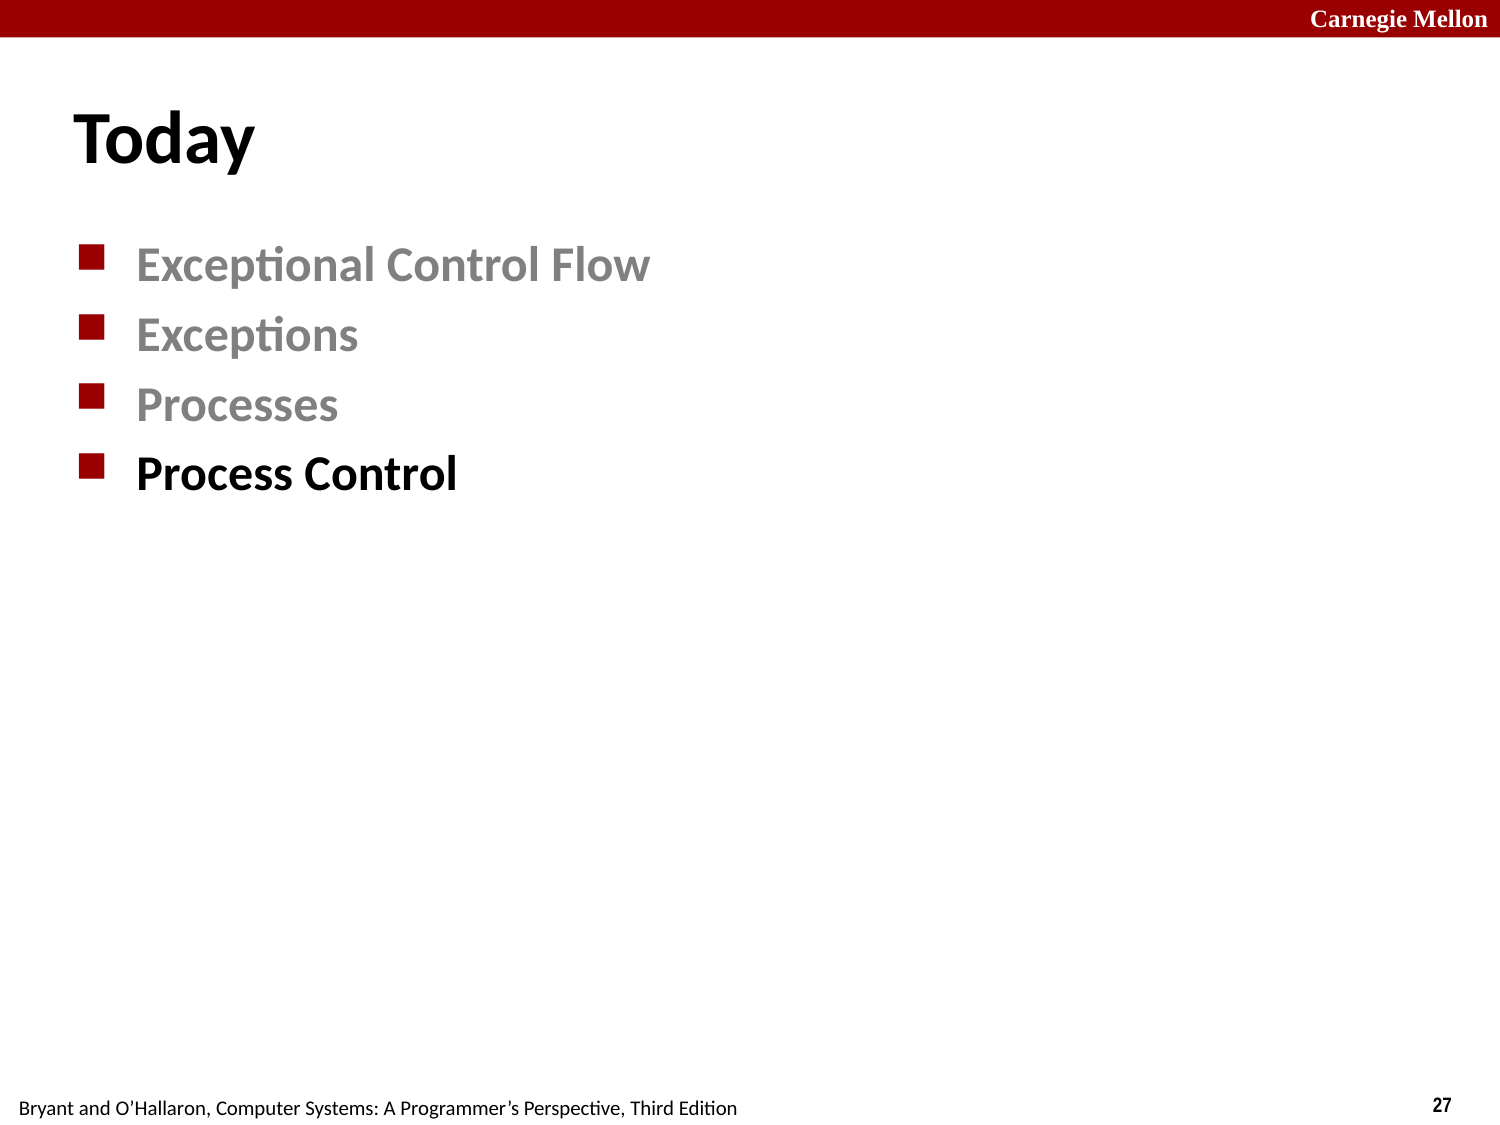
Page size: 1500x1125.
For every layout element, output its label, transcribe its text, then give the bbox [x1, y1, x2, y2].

list Exceptional Control Flow Exceptions Processes Process Control [64, 223, 1361, 1040]
title Today [58, 71, 1305, 197]
